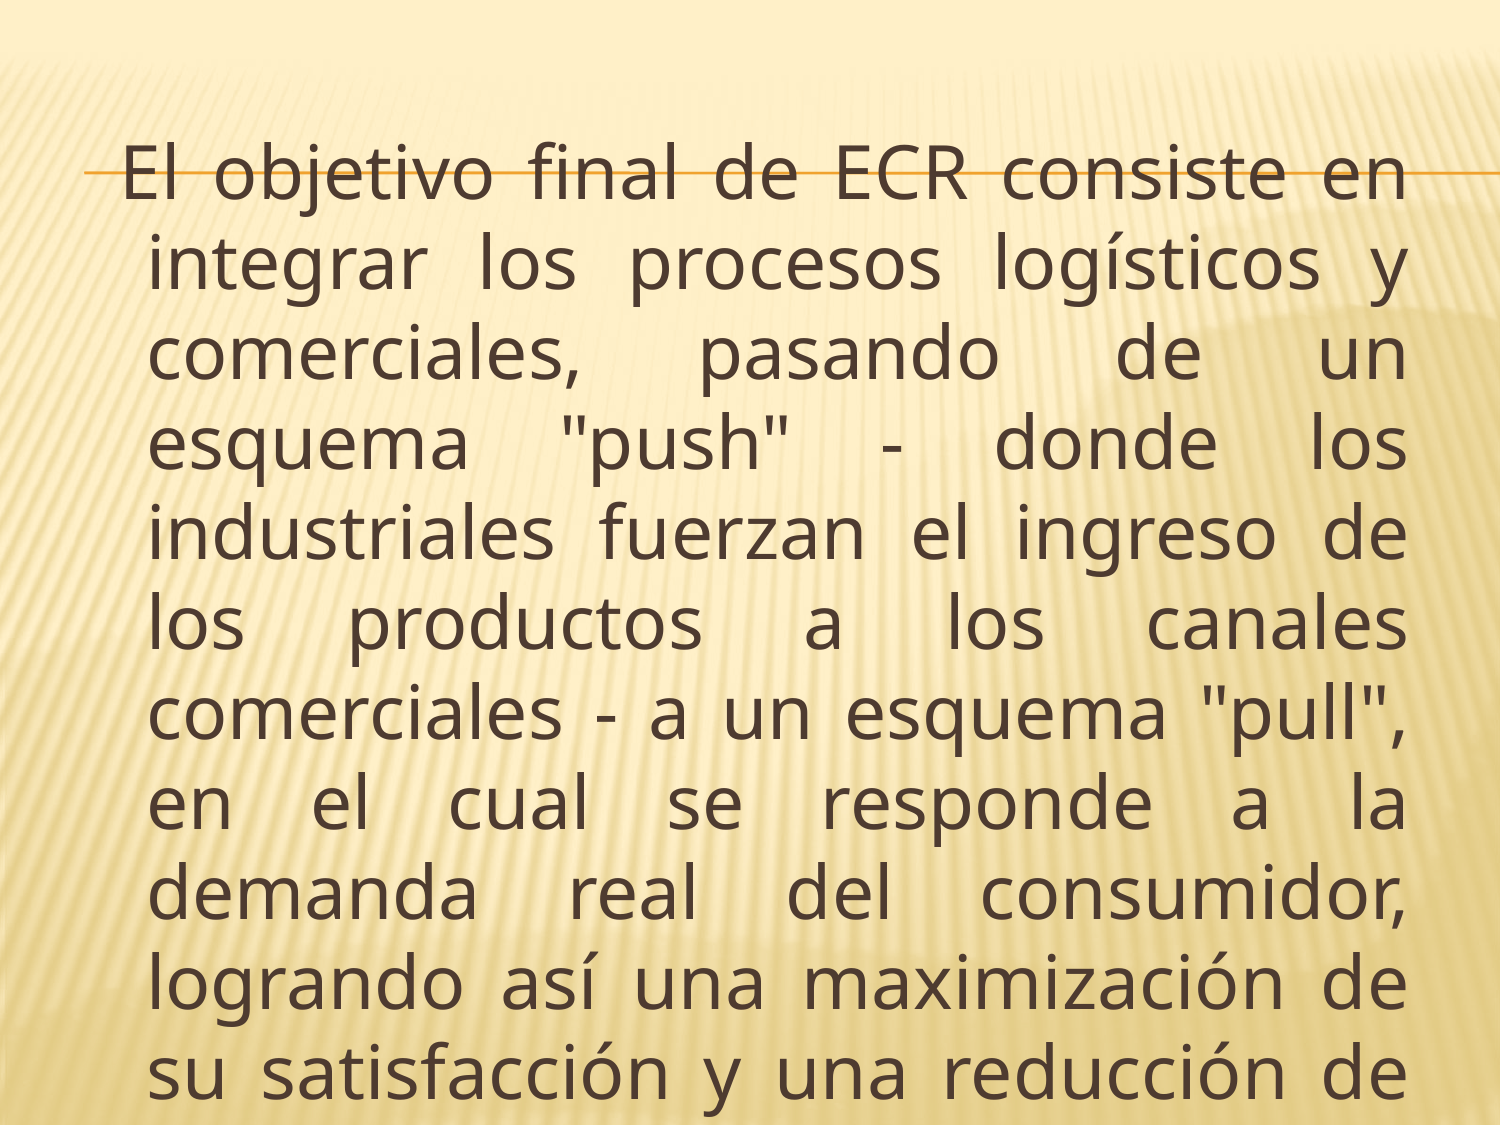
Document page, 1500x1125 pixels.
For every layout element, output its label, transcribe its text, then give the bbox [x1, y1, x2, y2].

list El objetivo final de ECR consiste en integrar los procesos logísticos y comerciales, pasando de un esquema "push" - donde los industriales fuerzan el ingreso de los productos a los canales comerciales - a un esquema "pull", en el cual se responde a la demanda real del consumidor, logrando así una maximización de su satisfacción y una reducción de los costos totales de operación. [75, 117, 1425, 1005]
